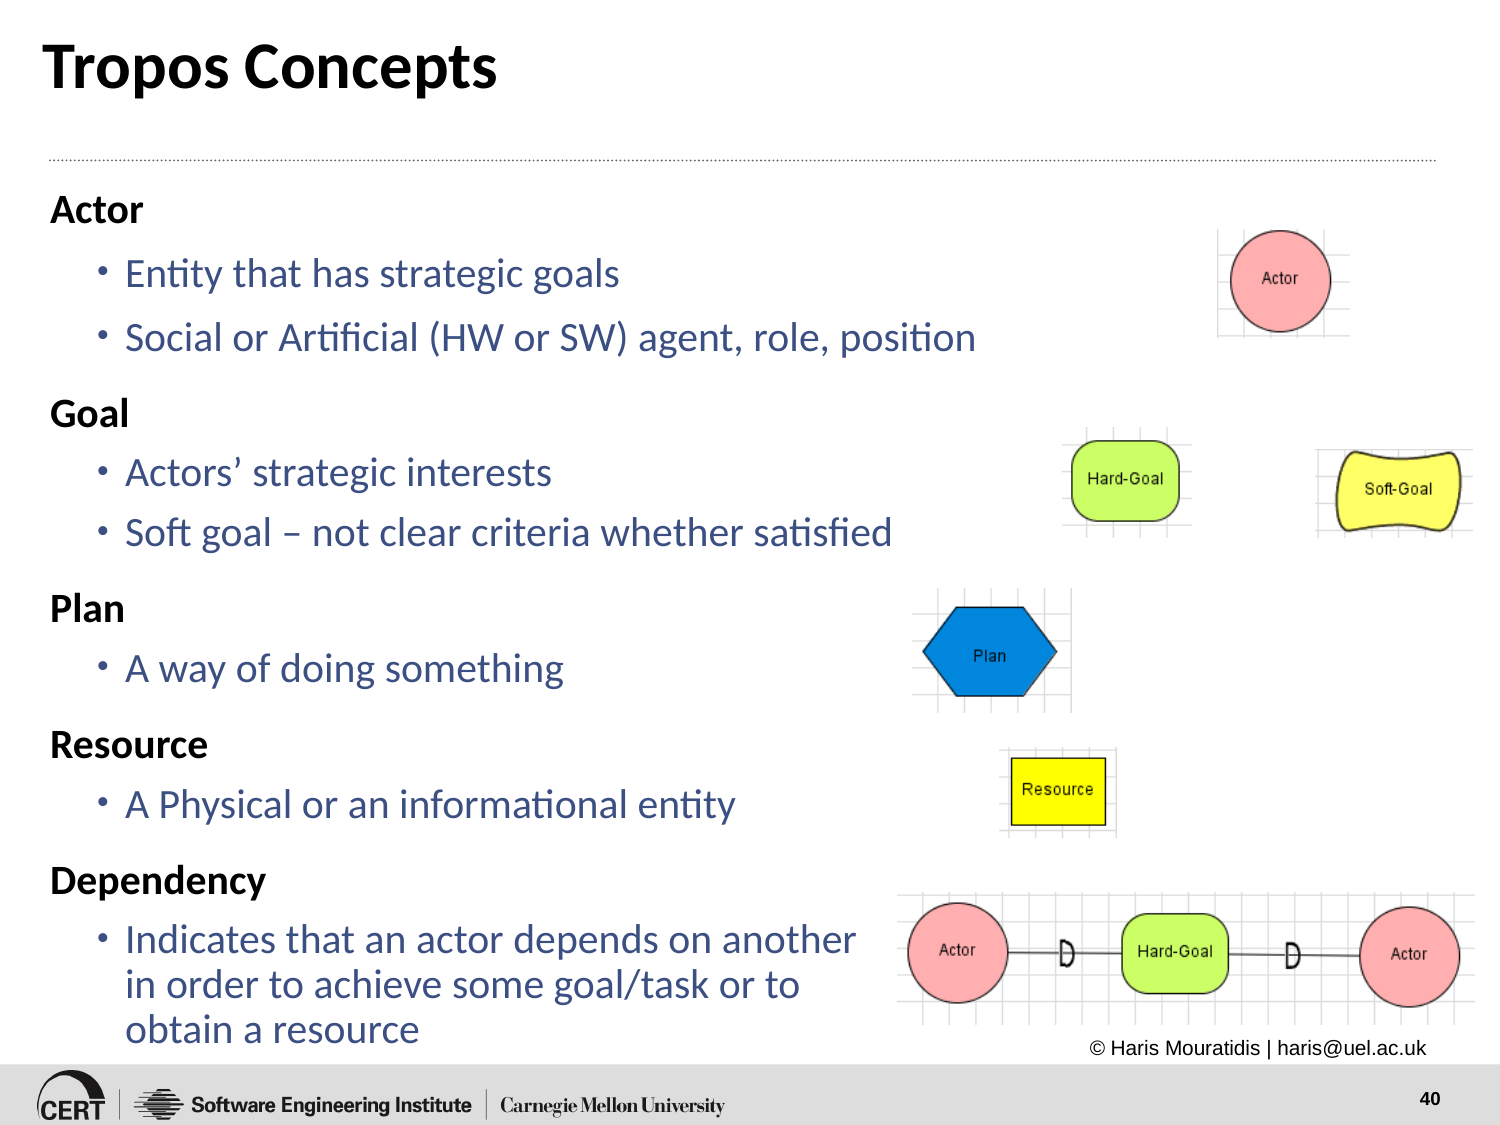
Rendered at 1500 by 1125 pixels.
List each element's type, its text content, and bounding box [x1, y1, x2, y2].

title Tropos Concepts [42, 37, 1434, 155]
picture [999, 746, 1118, 838]
picture [897, 891, 1476, 1026]
picture [1315, 449, 1473, 538]
picture [37, 1069, 725, 1122]
list Actor Entity that has strategic goals Social or Artificial (HW or SW) agent, role, position Goal Actors’ strategic interests Soft goal – not clear criteria whether satisfied Plan A way of doing something Resource A Physical or an informational entity Dependency Indicates that an actor depends on another in order to achieve some goal/task or to obtain a resource [49, 187, 1076, 1001]
picture [912, 588, 1073, 713]
text_box © Haris Mouratidis | haris@uel.ac.uk [1074, 1027, 1500, 1075]
picture [1062, 426, 1192, 538]
picture [1216, 229, 1351, 338]
